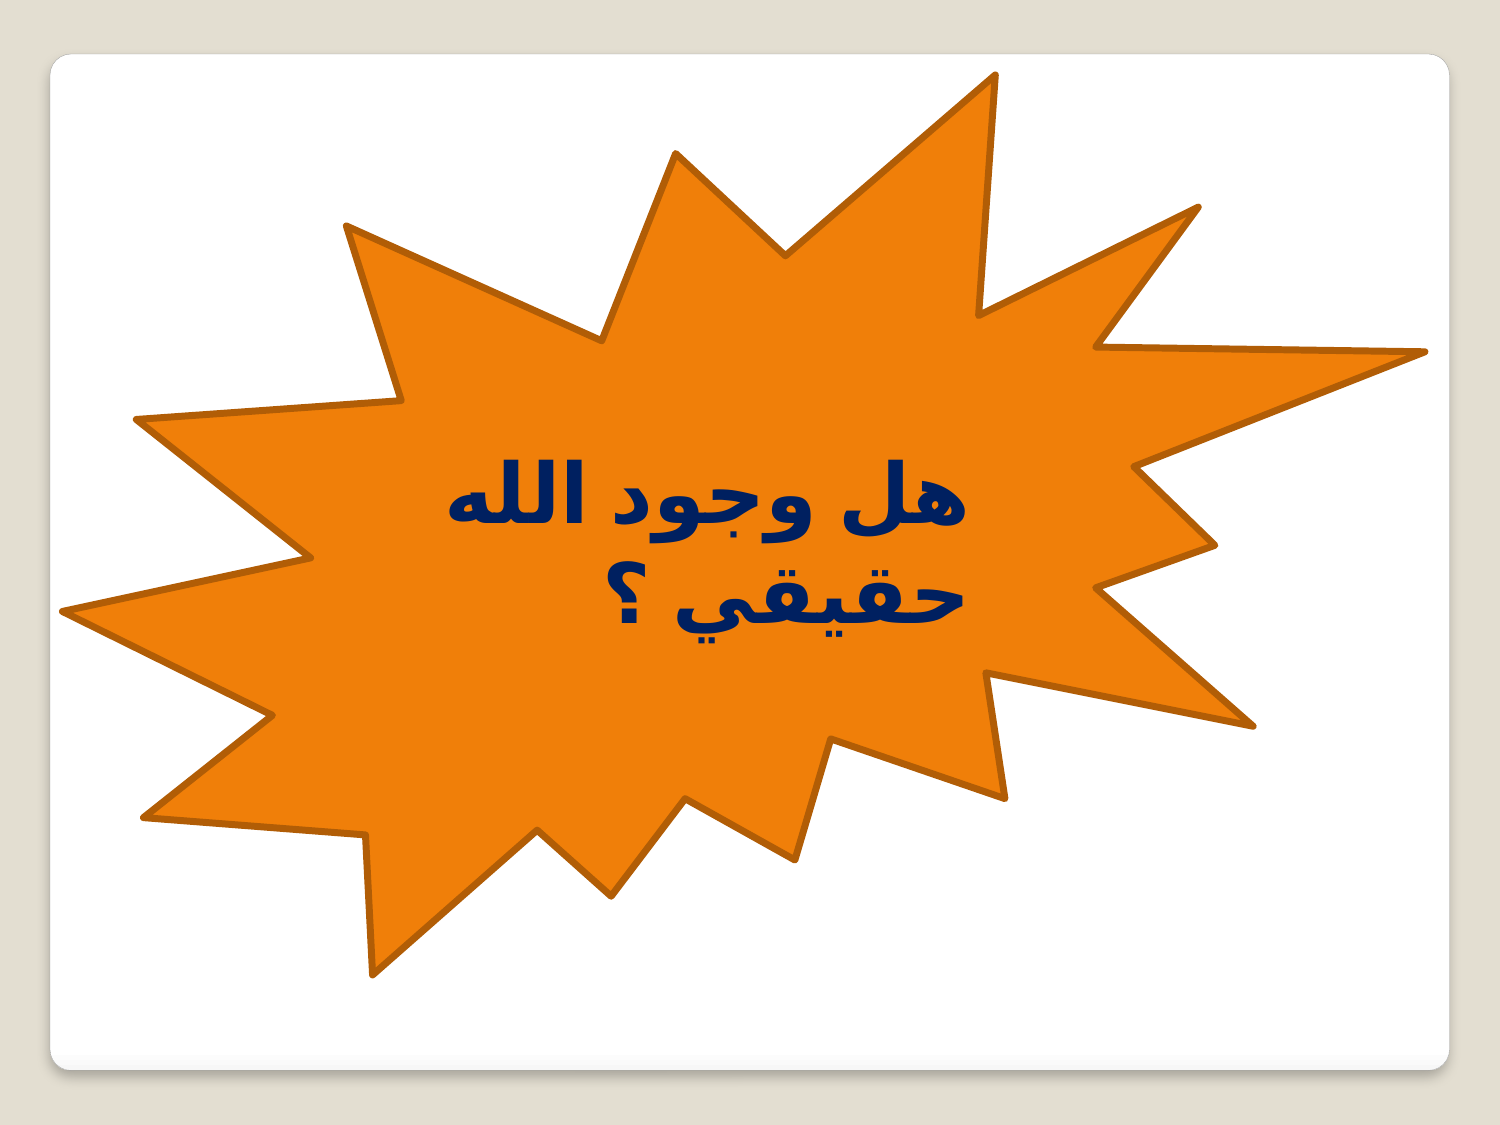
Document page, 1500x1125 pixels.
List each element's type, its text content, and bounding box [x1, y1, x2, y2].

text_box هل وجود الله حقيقي ؟ [58, 71, 1429, 979]
